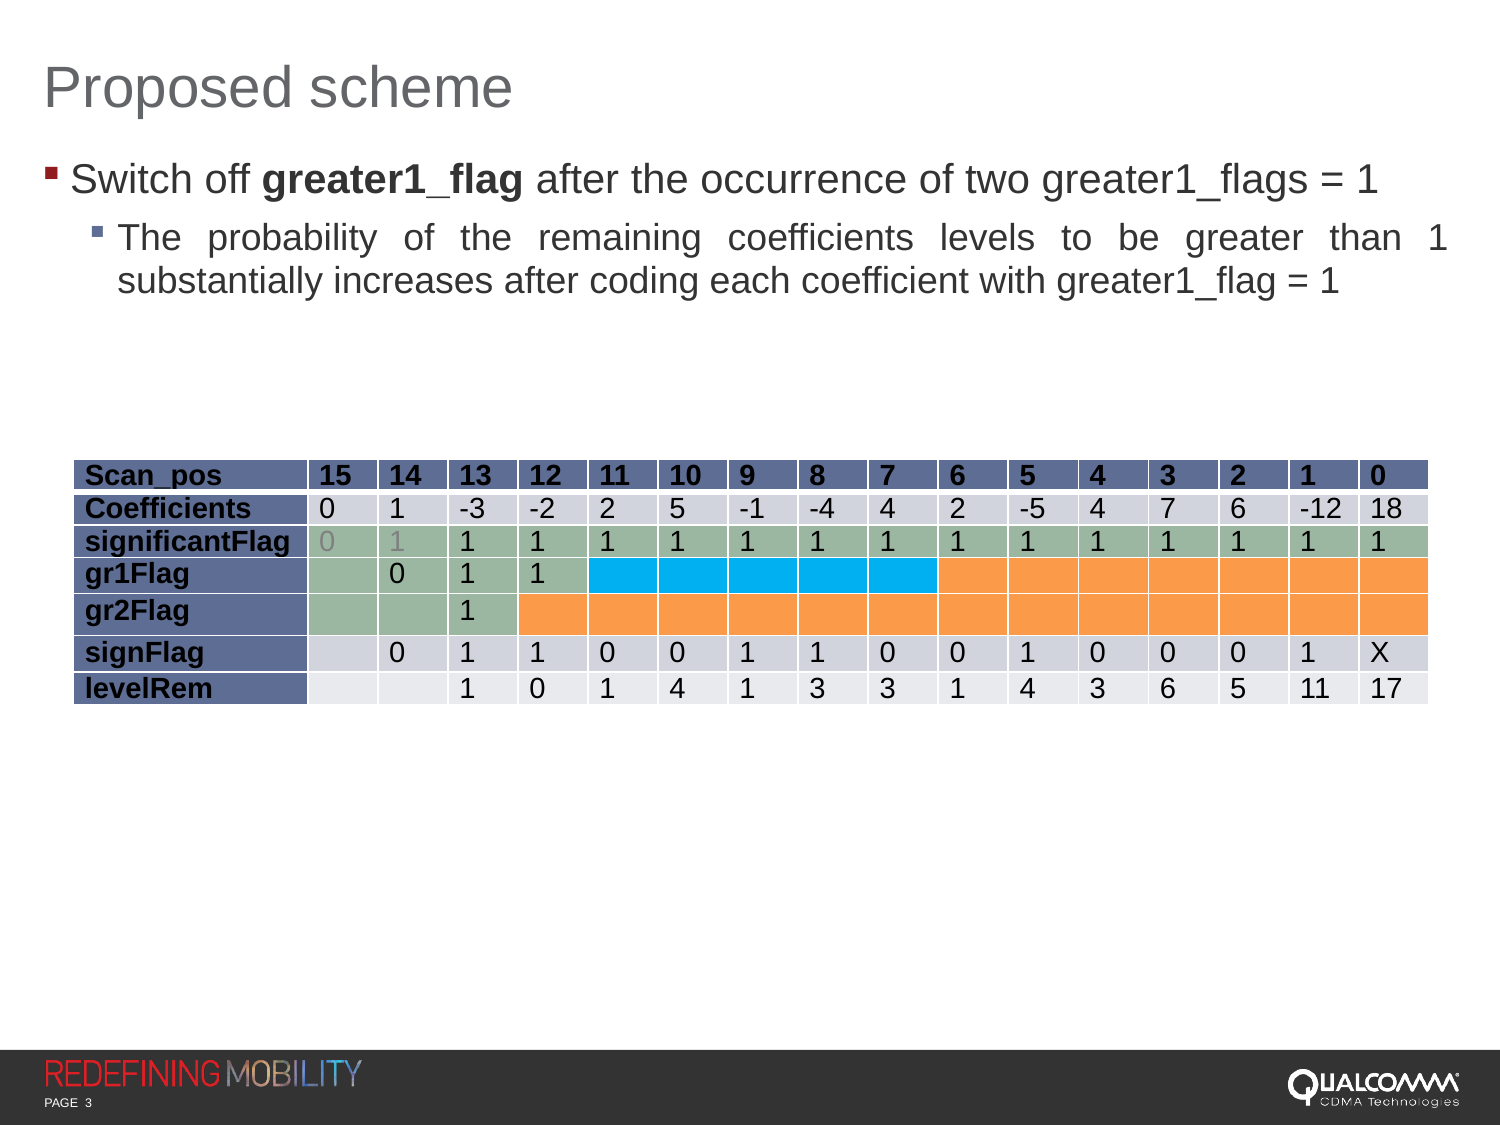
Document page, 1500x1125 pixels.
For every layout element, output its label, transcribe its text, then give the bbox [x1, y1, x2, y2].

table_cell gr2Flag [74, 594, 307, 635]
table_cell significantFlag [74, 526, 307, 557]
table_cell 1 [379, 526, 447, 557]
table_cell 2 [589, 495, 657, 524]
table_cell 1 [519, 526, 587, 557]
table_cell 1 [519, 636, 587, 671]
table_cell 5 [659, 495, 727, 524]
table_cell [309, 594, 377, 635]
table_cell Coefficients [74, 495, 307, 524]
table_cell [589, 558, 657, 593]
table_cell 0 [589, 636, 657, 671]
table_cell 4 [1079, 495, 1148, 524]
table_cell 0 [519, 673, 587, 704]
table_cell 1 [449, 526, 517, 557]
table_cell 4 [659, 673, 727, 704]
table_cell 0 [939, 636, 1007, 671]
table_cell [379, 673, 447, 704]
table_cell 2 [939, 495, 1007, 524]
table_cell [869, 594, 937, 635]
table_cell -12 [1290, 495, 1358, 524]
table_cell 0 [379, 558, 447, 593]
table_cell 1 [799, 526, 867, 557]
table_cell [309, 558, 377, 593]
table_header Scan_pos [74, 460, 307, 489]
table_header 5 [1009, 460, 1078, 489]
table_cell 1 [799, 636, 867, 671]
table_header 6 [939, 460, 1007, 489]
table_cell 1 [589, 673, 657, 704]
table_cell 1 [729, 526, 797, 557]
table_cell 1 [869, 526, 937, 557]
table_cell [939, 594, 1007, 635]
table_cell [309, 636, 377, 671]
table_cell 1 [589, 526, 657, 557]
table_cell [799, 558, 867, 593]
table_cell 1 [1290, 526, 1358, 557]
table_cell 1 [1009, 636, 1078, 671]
table_cell 1 [1220, 526, 1288, 557]
list Switch off greater1_flag after the occurrence of two greater1_flags = 1 The probability of the remaining coefficients levels to be greater than 1 substantially increases after coding each coefficient with greater1_flag = 1 [26, 148, 1465, 1021]
table_cell 1 [449, 636, 517, 671]
table_header 1 [1290, 460, 1358, 489]
table_cell 1 [939, 673, 1007, 704]
table_cell [729, 594, 797, 635]
table_cell -4 [799, 495, 867, 524]
table_cell signFlag [74, 636, 307, 671]
table_cell 1 [449, 673, 517, 704]
table_cell 18 [1360, 495, 1428, 524]
table_cell 0 [1149, 636, 1218, 671]
table_cell 0 [1220, 636, 1288, 671]
table_cell 1 [1009, 526, 1078, 557]
table_cell 3 [799, 673, 867, 704]
table_cell [1149, 558, 1218, 593]
table_cell [729, 558, 797, 593]
table_cell [519, 594, 587, 635]
table_cell [659, 558, 727, 593]
table_cell [1360, 594, 1428, 635]
table_cell 1 [379, 495, 447, 524]
table_cell 0 [309, 495, 377, 524]
table_cell 11 [1290, 673, 1358, 704]
table_cell 4 [1009, 673, 1078, 704]
table_cell 1 [1079, 526, 1148, 557]
table_cell [799, 594, 867, 635]
table_cell [1360, 558, 1428, 593]
table_header 10 [659, 460, 727, 489]
table_cell 0 [659, 636, 727, 671]
table_cell [1079, 594, 1148, 635]
table_cell [379, 594, 447, 635]
table_cell [1220, 558, 1288, 593]
table_cell 1 [729, 636, 797, 671]
table_header 0 [1360, 460, 1428, 489]
table_cell 0 [309, 526, 377, 557]
table_header 9 [729, 460, 797, 489]
table_header 4 [1079, 460, 1148, 489]
table_cell 1 [449, 558, 517, 593]
table_cell -3 [449, 495, 517, 524]
table_header 15 [309, 460, 377, 489]
table_cell gr1Flag [74, 558, 307, 593]
table_cell [1149, 594, 1218, 635]
table_cell 3 [1079, 673, 1148, 704]
table_cell 0 [379, 636, 447, 671]
table_cell levelRem [74, 673, 307, 704]
table_header 13 [449, 460, 517, 489]
table_cell 1 [729, 673, 797, 704]
table_cell 1 [659, 526, 727, 557]
table_header 8 [799, 460, 867, 489]
table_cell 17 [1360, 673, 1428, 704]
table_cell 1 [1149, 526, 1218, 557]
table_cell -5 [1009, 495, 1078, 524]
picture [1278, 1058, 1478, 1114]
table_cell 6 [1149, 673, 1218, 704]
table_cell 1 [519, 558, 587, 593]
table_cell -2 [519, 495, 587, 524]
table_cell 5 [1220, 673, 1288, 704]
table_cell [939, 558, 1007, 593]
table_cell [1079, 558, 1148, 593]
table_cell 1 [449, 594, 517, 635]
table_cell 3 [869, 673, 937, 704]
table_cell 1 [1360, 526, 1428, 557]
table_cell 4 [869, 495, 937, 524]
table_cell [589, 594, 657, 635]
table_cell [869, 558, 937, 593]
table_header 12 [519, 460, 587, 489]
table_cell [309, 673, 377, 704]
table_cell 7 [1149, 495, 1218, 524]
table_cell 0 [869, 636, 937, 671]
table_cell [1220, 594, 1288, 635]
picture [30, 1048, 372, 1099]
table_cell 6 [1220, 495, 1288, 524]
table_header 14 [379, 460, 447, 489]
table_cell X [1360, 636, 1428, 671]
table_header 2 [1220, 460, 1288, 489]
table_header 11 [589, 460, 657, 489]
table_cell 0 [1079, 636, 1148, 671]
table_cell [1009, 594, 1078, 635]
table_cell [659, 594, 727, 635]
table_cell 1 [939, 526, 1007, 557]
table_header 7 [869, 460, 937, 489]
title Proposed scheme [28, 44, 1462, 138]
table_cell [1290, 594, 1358, 635]
table_cell [1290, 558, 1358, 593]
table_cell -1 [729, 495, 797, 524]
table_header 3 [1149, 460, 1218, 489]
table_cell [1009, 558, 1078, 593]
table_cell 1 [1290, 636, 1358, 671]
